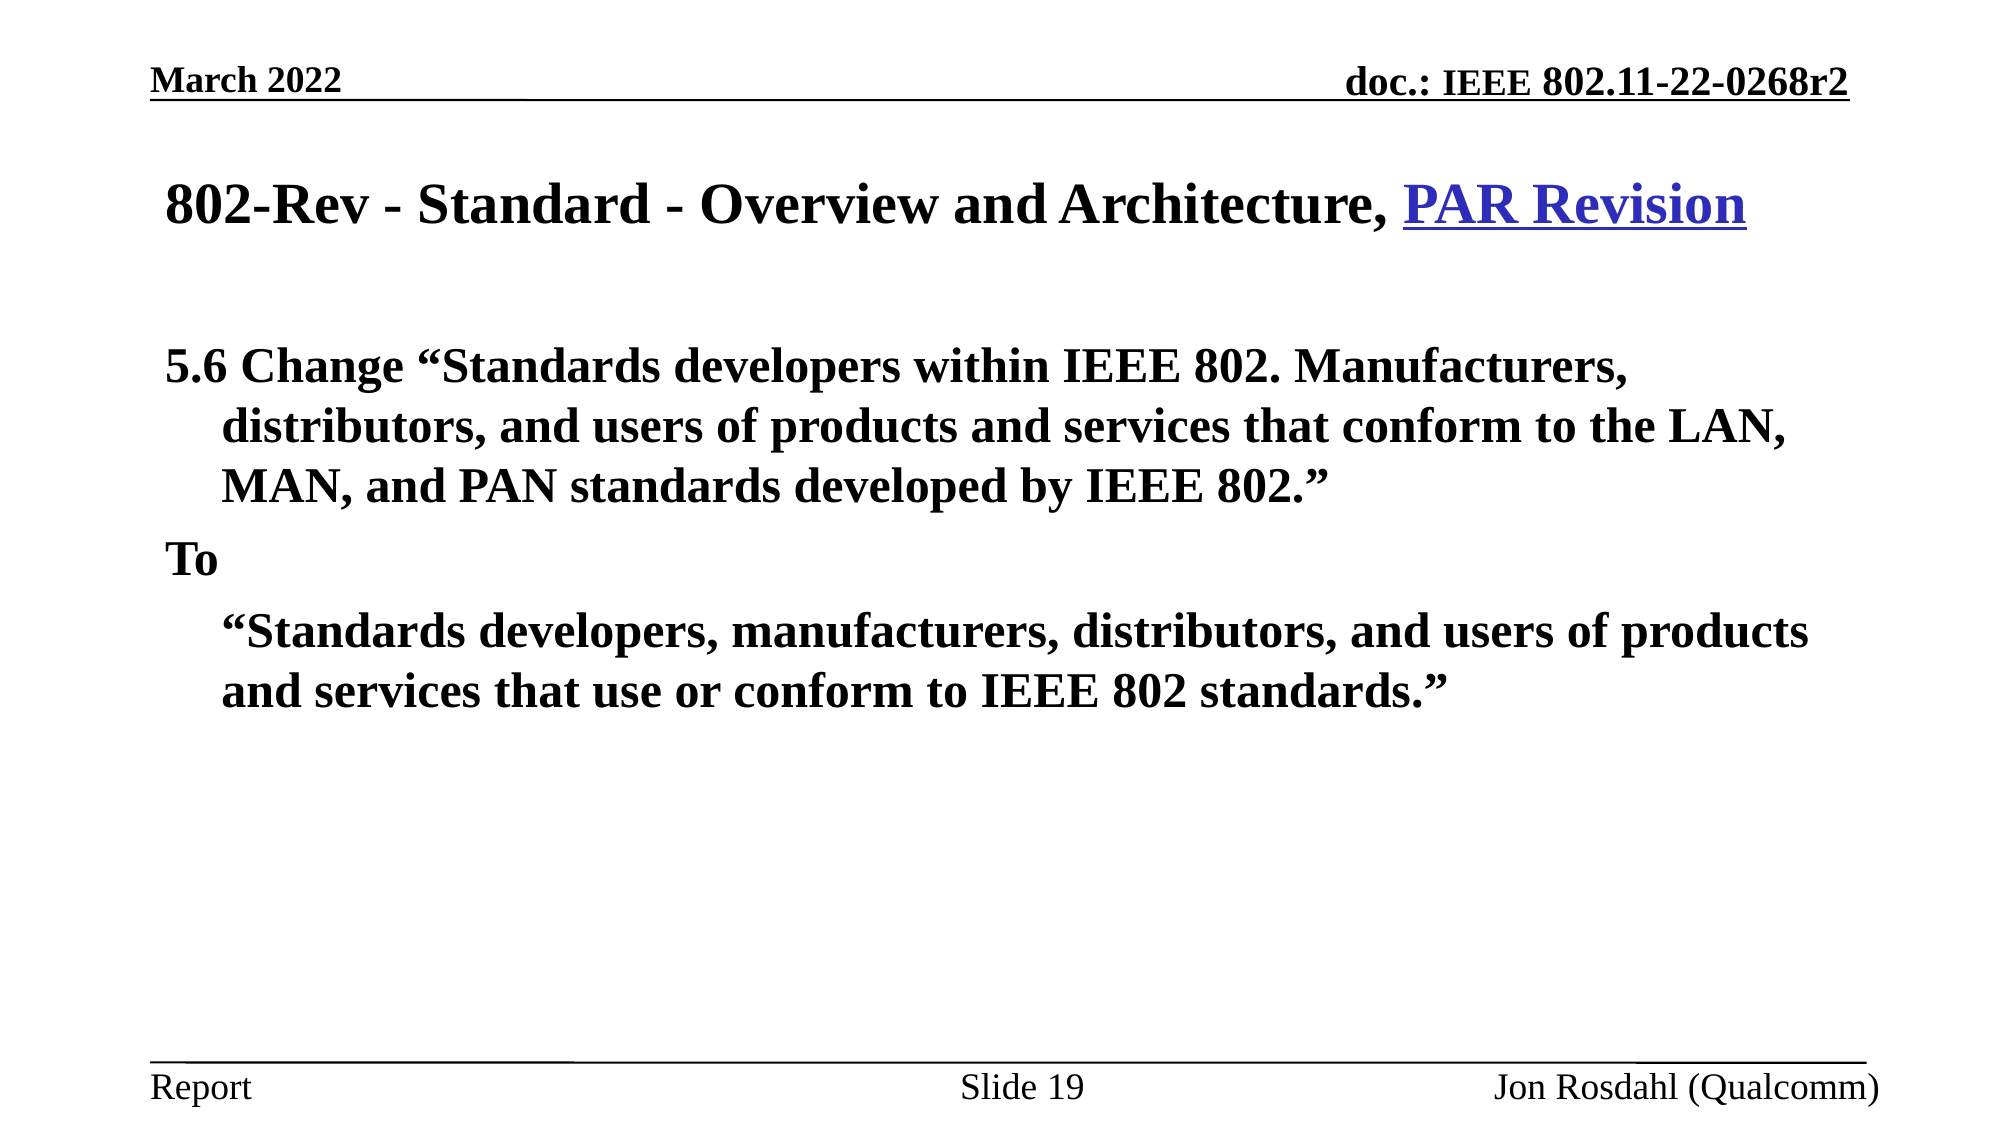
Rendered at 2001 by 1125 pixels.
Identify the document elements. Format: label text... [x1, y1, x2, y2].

slide_number Slide 19 [950, 1061, 1095, 1125]
title 802-Rev - Standard - Overview and Architecture, PAR Revision [149, 112, 1850, 288]
list 5.6 Change “Standards developers within IEEE 802. Manufacturers, distributors, and users of products and services that conform to the LAN, MAN, and PAN standards developed by IEEE 802.” To “Standards developers, manufacturers, distributors, and users of products and services that use or conform to IEEE 802 standards.” [149, 324, 1850, 1000]
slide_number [149, 49, 431, 100]
footer Jon Rosdahl (Qualcomm) [1436, 1061, 1881, 1108]
